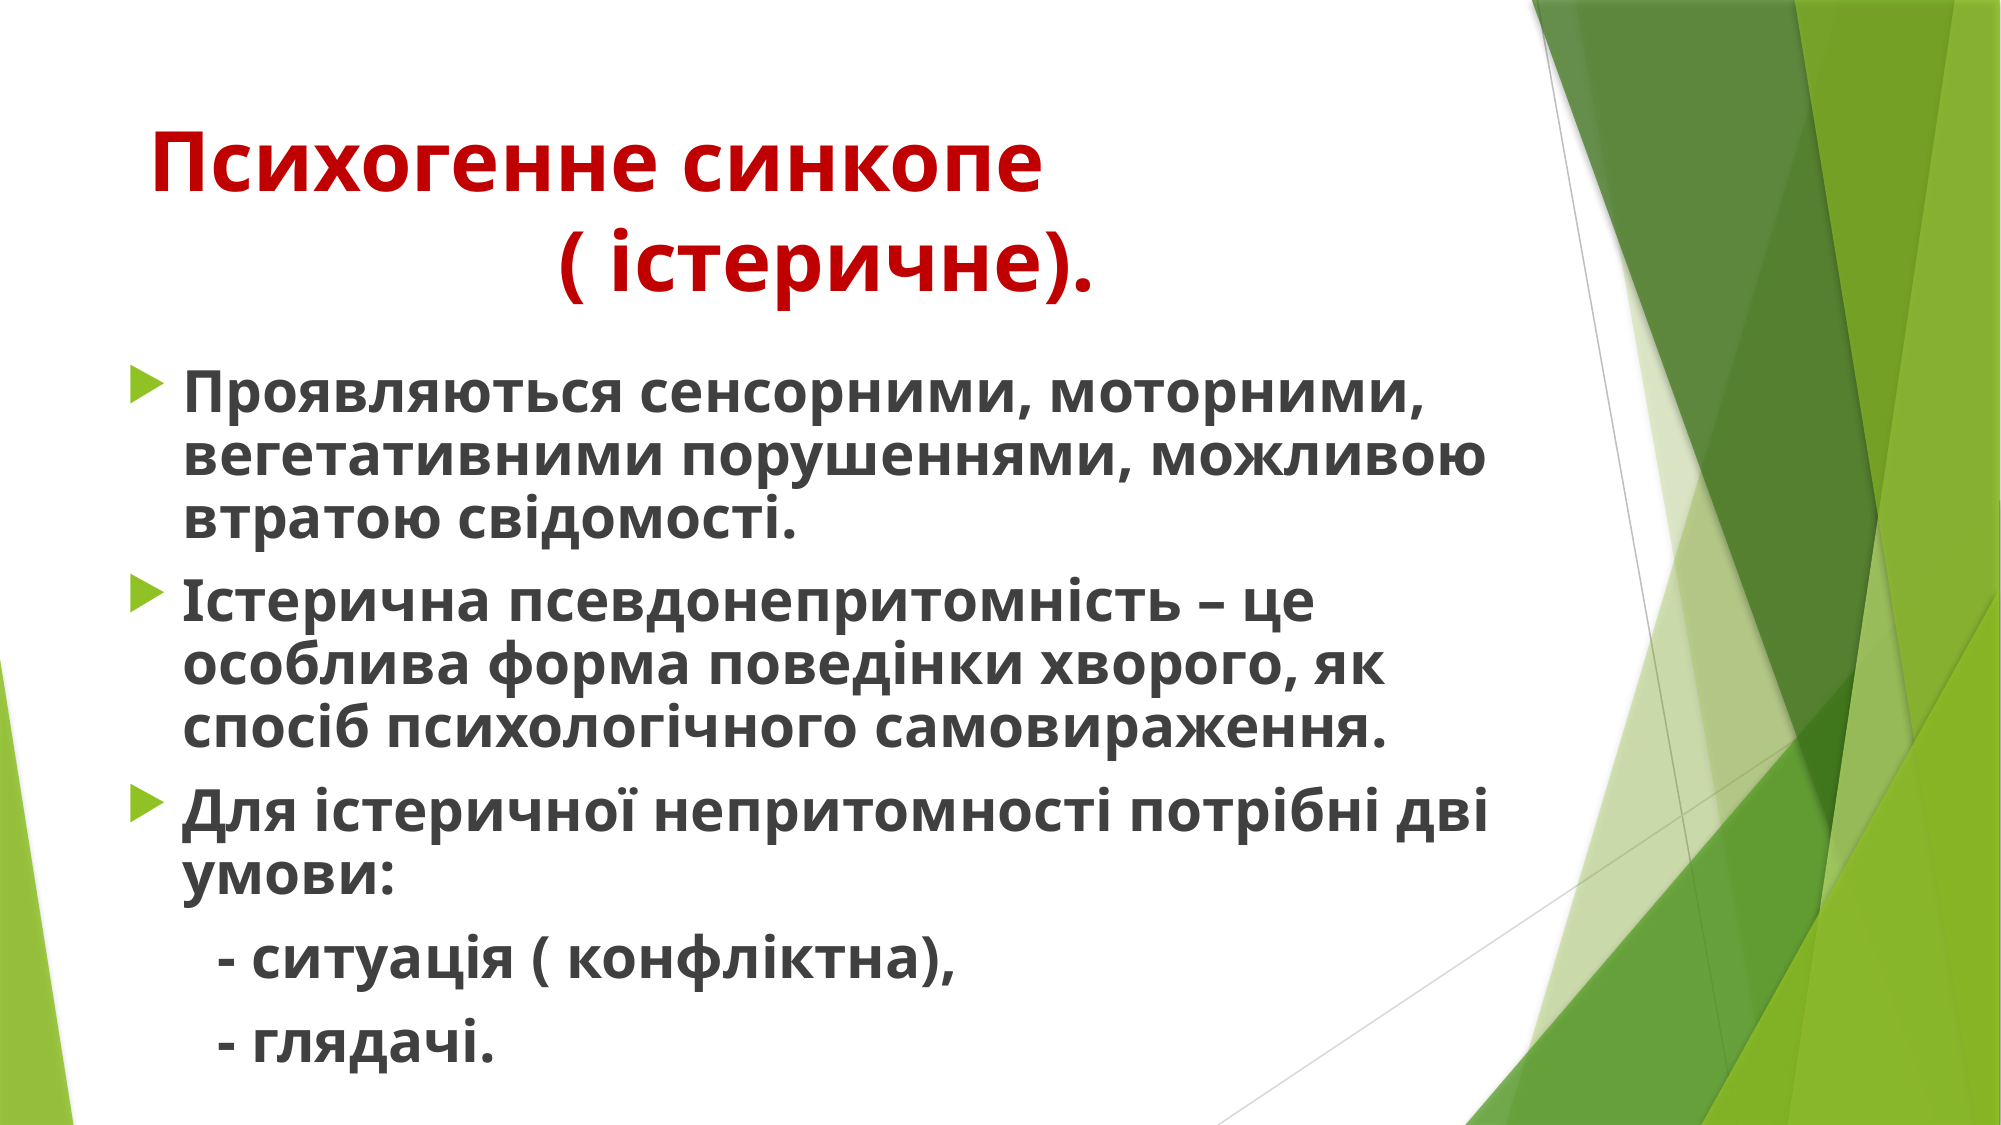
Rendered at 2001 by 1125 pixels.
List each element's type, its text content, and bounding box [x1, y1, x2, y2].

list Проявляються сенсорними, моторними, вегетативними порушеннями, можливою втратою свідомості. Істерична псевдонепритомність – це особлива форма поведінки хворого, як спосіб психологічного самовираження. Для істеричної непритомності потрібні дві умови: - ситуація ( конфліктна), - глядачі. [111, 354, 1522, 992]
title Психогенне синкопе ( істеричне). [111, 99, 1522, 317]
